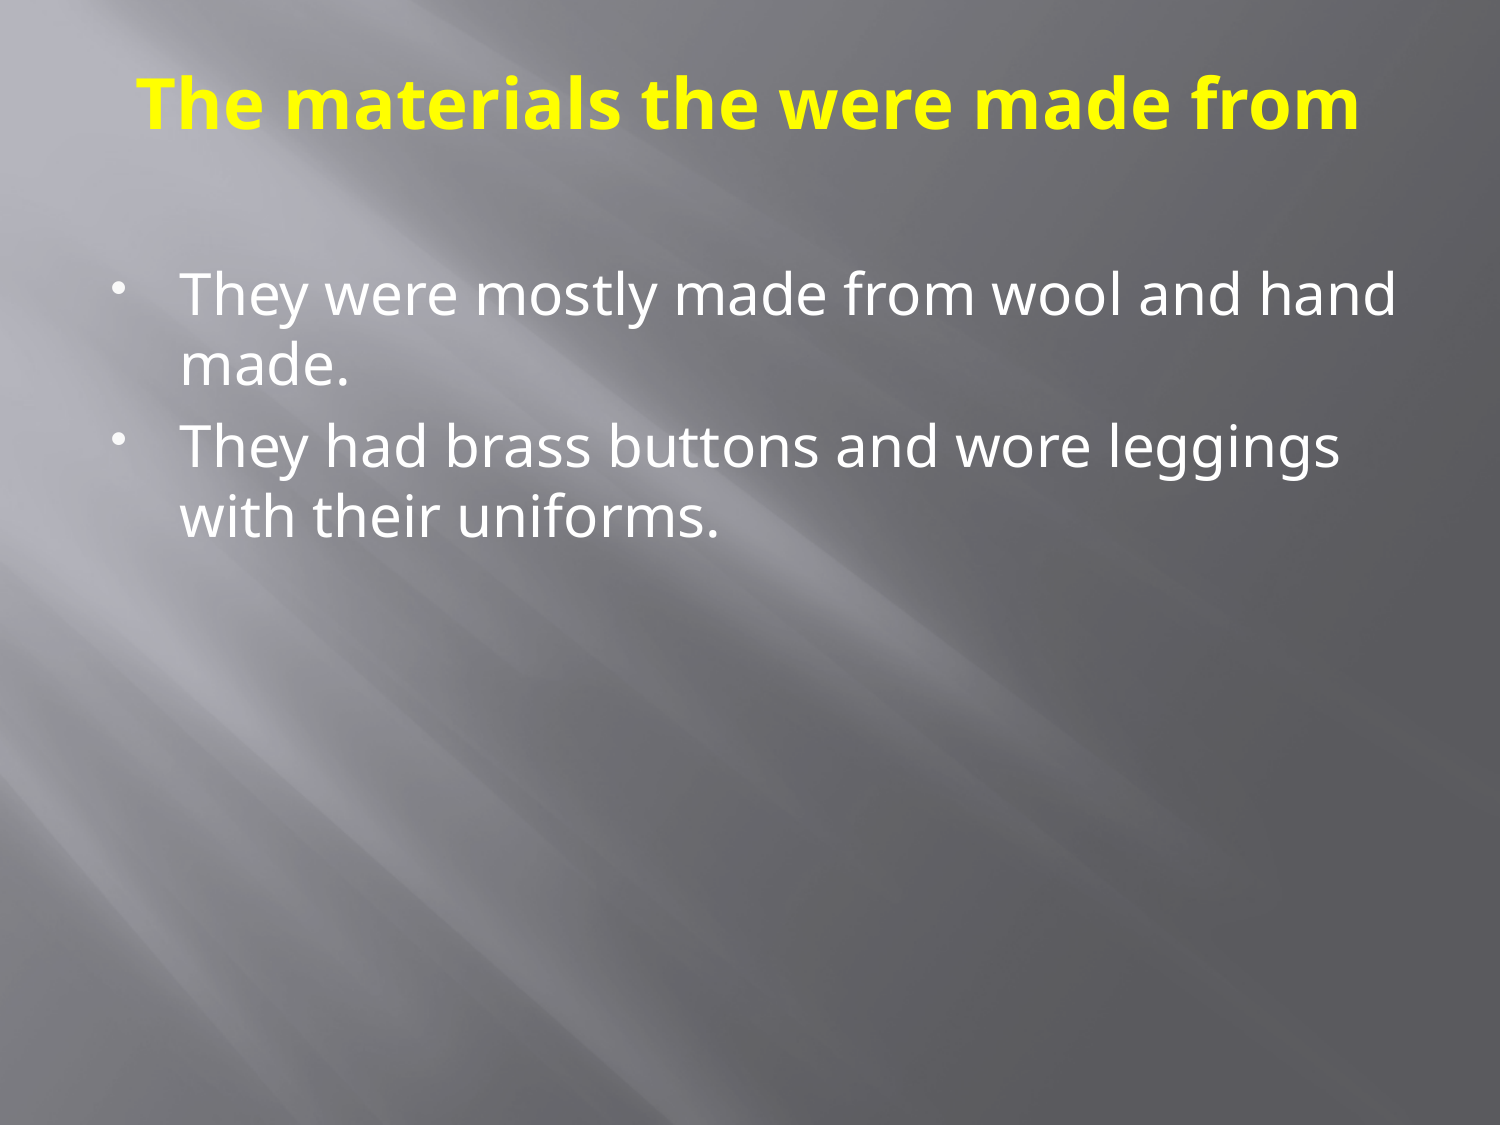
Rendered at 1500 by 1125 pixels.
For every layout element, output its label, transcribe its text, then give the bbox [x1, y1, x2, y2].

title The materials the were made from [75, 50, 1425, 238]
list They were mostly made from wool and hand made. They had brass buttons and wore leggings with their uniforms. [75, 249, 1425, 1023]
